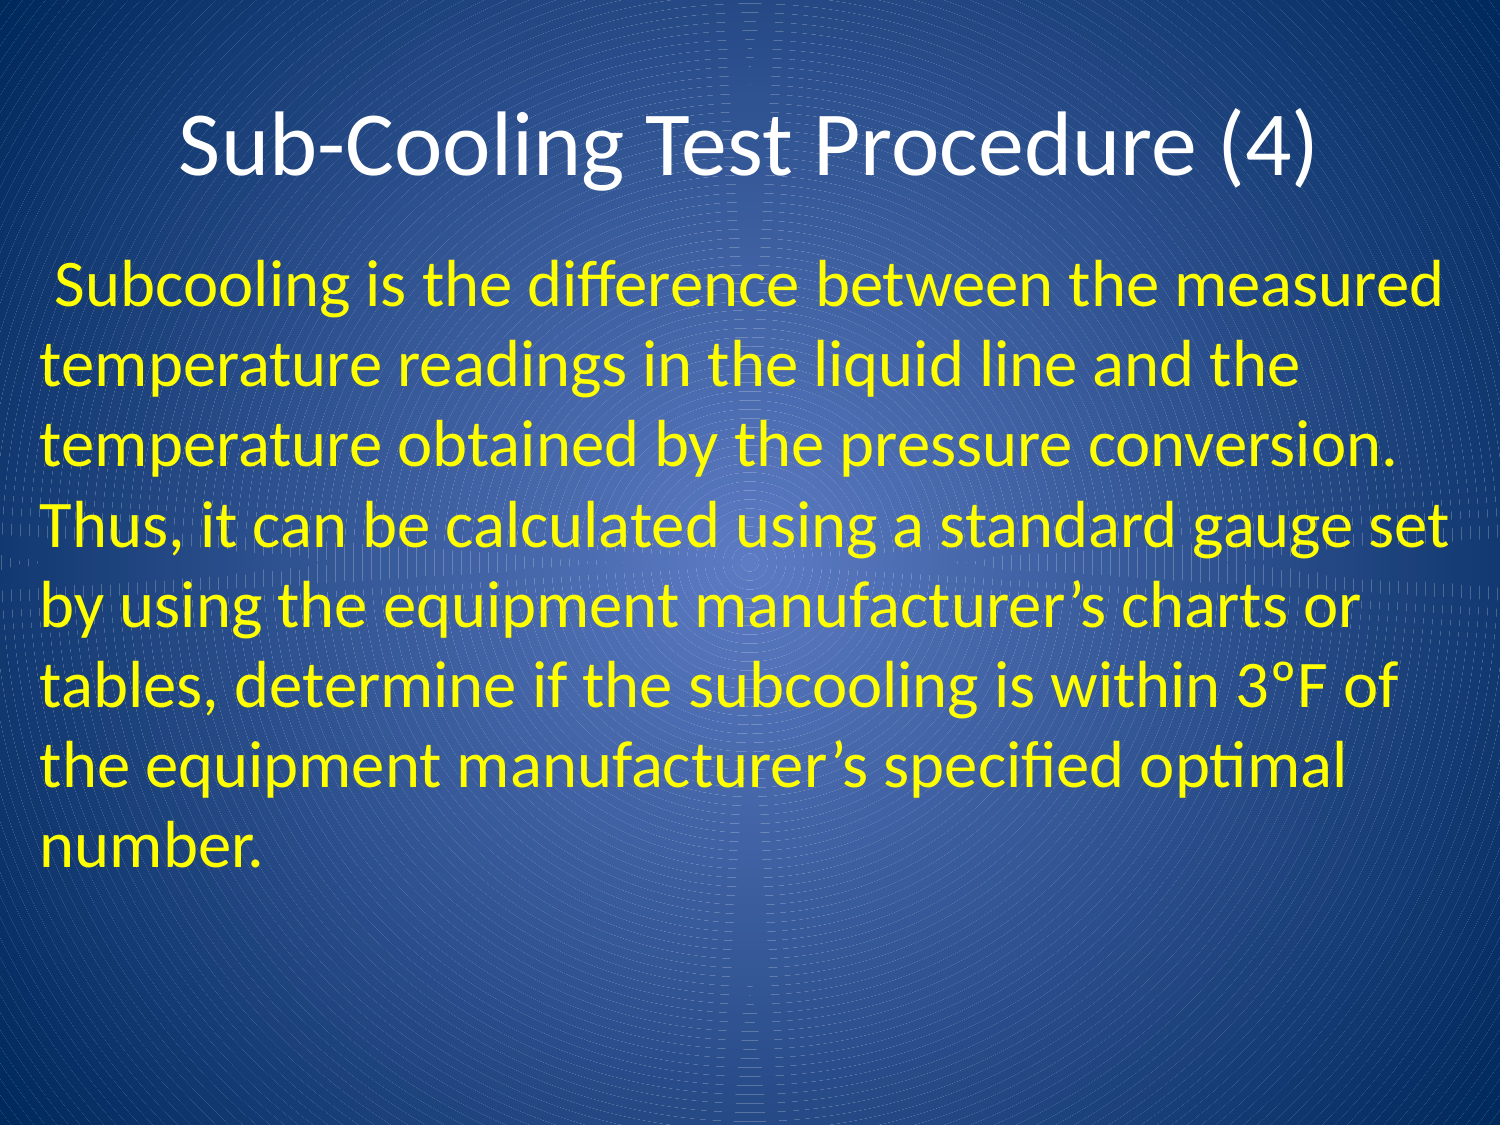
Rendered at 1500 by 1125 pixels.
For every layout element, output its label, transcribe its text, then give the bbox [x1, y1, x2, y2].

list Subcooling is the difference between the measured temperature readings in the liquid line and the temperature obtained by the pressure conversion. Thus, it can be calculated using a standard gauge set by using the equipment manufacturer’s charts or tables, determine if the subcooling is within 3ºF of the equipment manufacturer’s specified optimal number. [24, 232, 1475, 1089]
title Sub-Cooling Test Procedure (4) [0, 45, 1500, 233]
